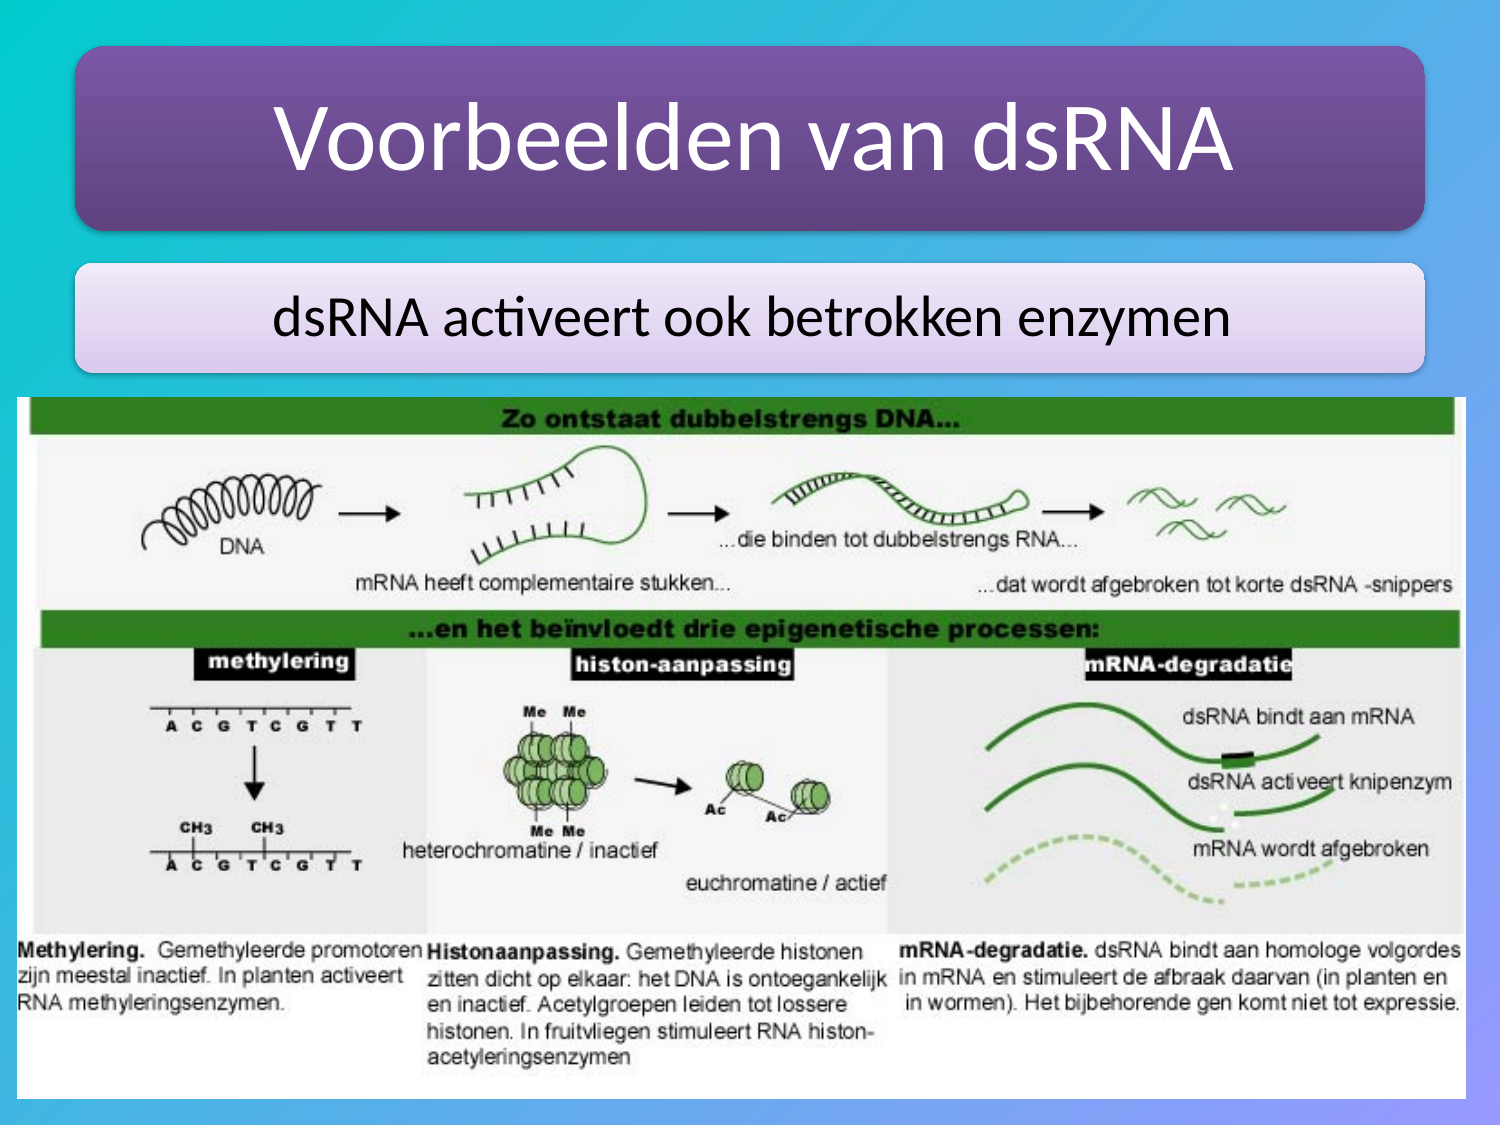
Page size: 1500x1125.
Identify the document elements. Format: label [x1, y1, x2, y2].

text_box [74, 44, 1426, 233]
picture [17, 396, 1467, 1099]
list [74, 262, 1426, 374]
